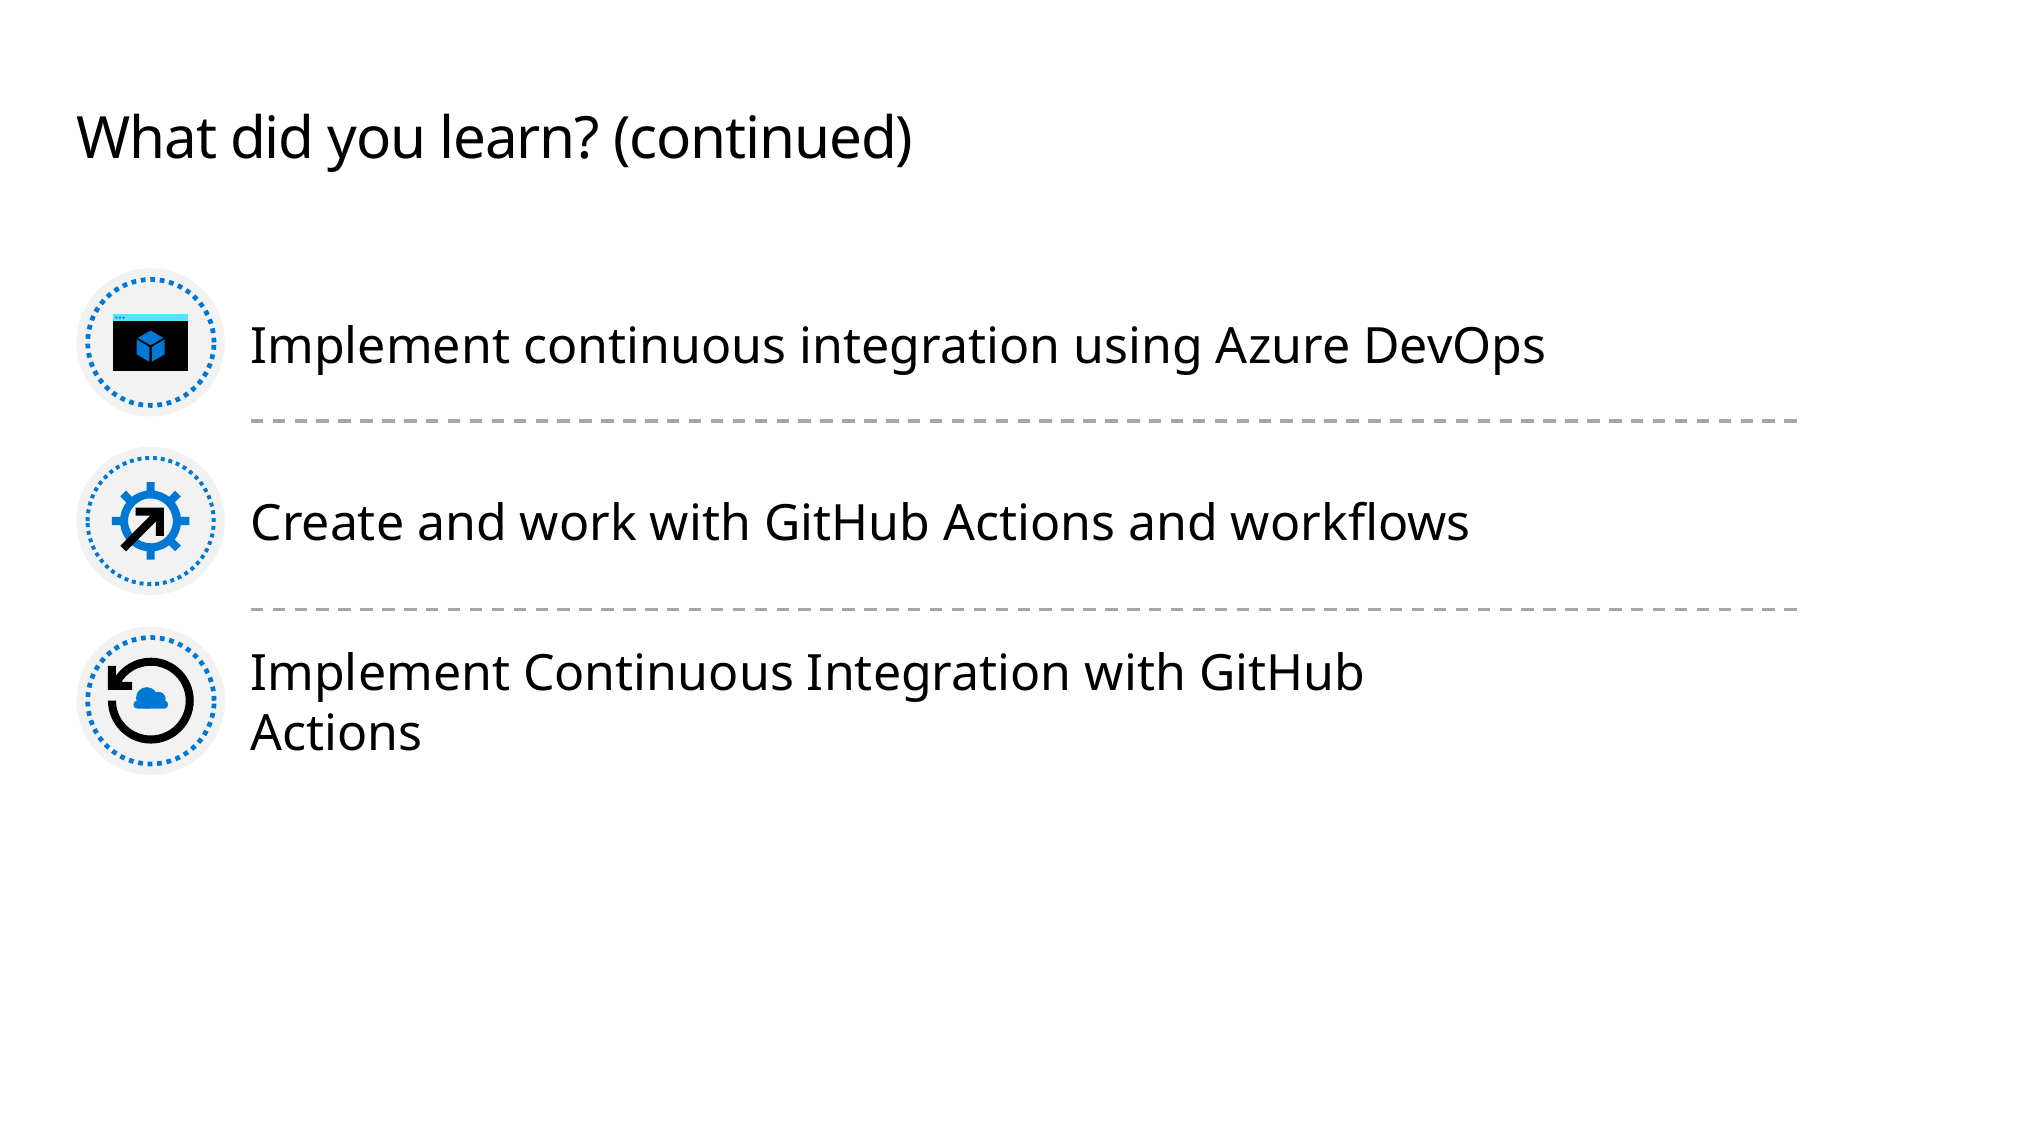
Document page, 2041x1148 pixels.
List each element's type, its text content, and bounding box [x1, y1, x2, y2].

text_box Implement continuous integration using Azure DevOps [250, 312, 1805, 374]
picture [76, 267, 225, 417]
picture [76, 446, 225, 596]
text_box Implement Continuous Integration with GitHub Actions [250, 640, 1530, 761]
text_box Create and work with GitHub Actions and workflows [250, 487, 1542, 555]
title What did you learn? (continued) [76, 103, 1969, 172]
picture [76, 626, 226, 776]
